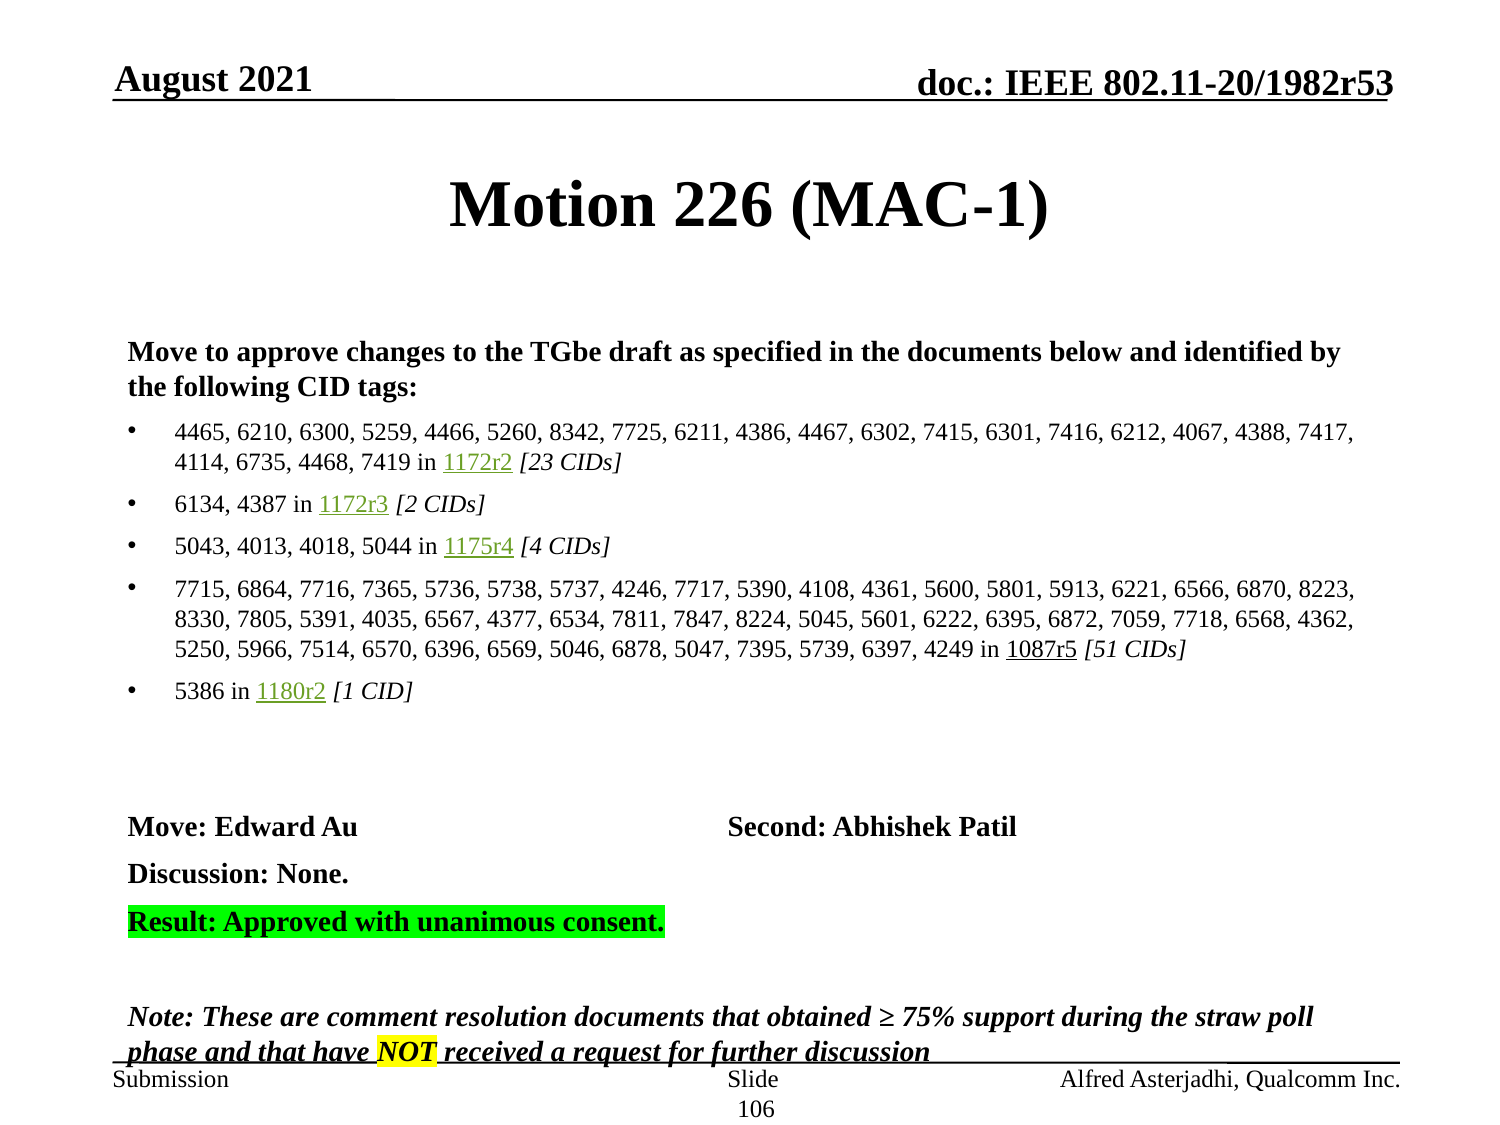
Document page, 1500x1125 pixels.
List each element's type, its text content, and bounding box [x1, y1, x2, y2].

footer Alfred Asterjadhi, Qualcomm Inc. [878, 1061, 1402, 1093]
slide_number Slide 106 [712, 1061, 800, 1123]
list Move to approve changes to the TGbe draft as specified in the documents below and identified by the following CID tags: 4465, 6210, 6300, 5259, 4466, 5260, 8342, 7725, 6211, 4386, 4467, 6302, 7415, 6301, 7416, 6212, 4067, 4388, 7417, 4114, 6735, 4468, 7419 in 1172r2 [23 CIDs] 6134, 4387 in 1172r3 [2 CIDs] 5043, 4013, 4018, 5044 in 1175r4 [4 CIDs] 7715, 6864, 7716, 7365, 5736, 5738, 5737, 4246, 7717, 5390, 4108, 4361, 5600, 5801, 5913, 6221, 6566, 6870, 8223, 8330, 7805, 5391, 4035, 6567, 4377, 6534, 7811, 7847, 8224, 5045, 5601, 6222, 6395, 6872, 7059, 7718, 6568, 4362, 5250, 5966, 7514, 6570, 6396, 6569, 5046, 6878, 5047, 7395, 5739, 6397, 4249 in 1087r5 [51 CIDs] 5386 in 1180r2 [1 CID] Move: Edward Au Second: Abhishek Patil Discussion: None. Result: Approved with unanimous consent. Note: These are comment resolution documents that obtained ≥ 75% support during the straw poll phase and that have NOT received a request for further discussion [112, 324, 1388, 1063]
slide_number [114, 54, 423, 100]
title Motion 226 (MAC-1) [112, 112, 1388, 288]
